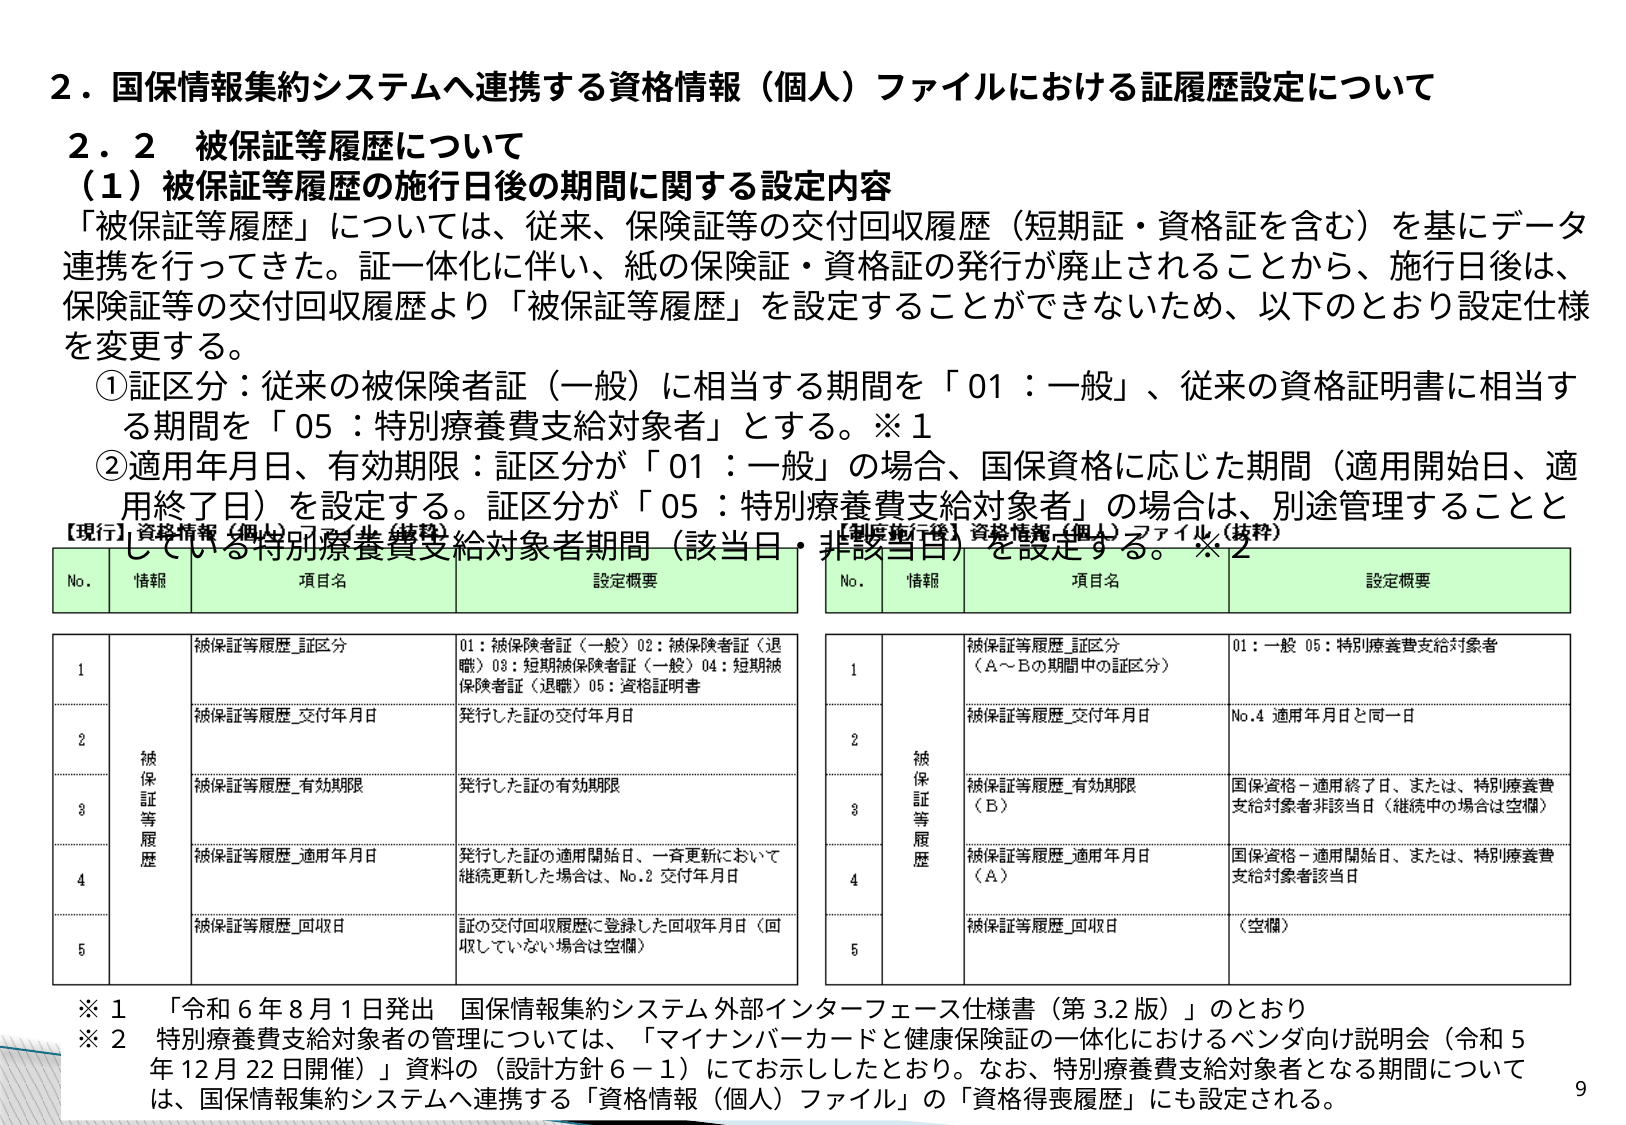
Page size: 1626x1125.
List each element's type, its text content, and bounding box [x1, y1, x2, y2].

text_box ※１ 「令和6年8月1日発出 国保情報集約システム 外部インターフェース仕様書（第3.2版）」のとおり ※２ 特別療養費支給対象者の管理については、「マイナンバーカードと健康保険証の一体化におけるベンダ向け説明会（令和5年12月22日開催）」資料の（設計方針６－１）にてお示ししたとおり。なお、特別療養費支給対象者となる期間については、国保情報集約システムへ連携する「資格情報（個人）ファイル」の「資格得喪履歴」にも設定される。 [61, 1001, 1551, 1121]
slide_number 8 [1551, 1051, 1602, 1112]
picture [46, 518, 1578, 991]
text_box ２．２ 被保証等履歴について （１）被保証等履歴の施行日後の期間に関する設定内容 「被保証等履歴」については、従来、保険証等の交付回収履歴（短期証・資格証を含む）を基にデータ連携を行ってきた。証一体化に伴い、紙の保険証・資格証の発行が廃止されることから、施行日後は、保険証等の交付回収履歴より「被保証等履歴」を設定することができないため、以下のとおり設定仕様を変更する。 ①証区分：従来の被保険者証（一般）に相当する期間を「01：一般」、従来の資格証明書に相当する期間を「05：特別療養費支給対象者」とする。※１ ②適用年月日、有効期限：証区分が「01：一般」の場合、国保資格に応じた期間（適用開始日、適用終了日）を設定する。証区分が「05：特別療養費支給対象者」の場合は、別途管理することとしている特別療養費支給対象者期間（該当日・非該当日）を設定する。 ※２ [47, 118, 1614, 573]
text_box ２．国保情報集約システムへ連携する資格情報（個人）ファイルにおける証履歴設定について [29, 58, 1483, 114]
